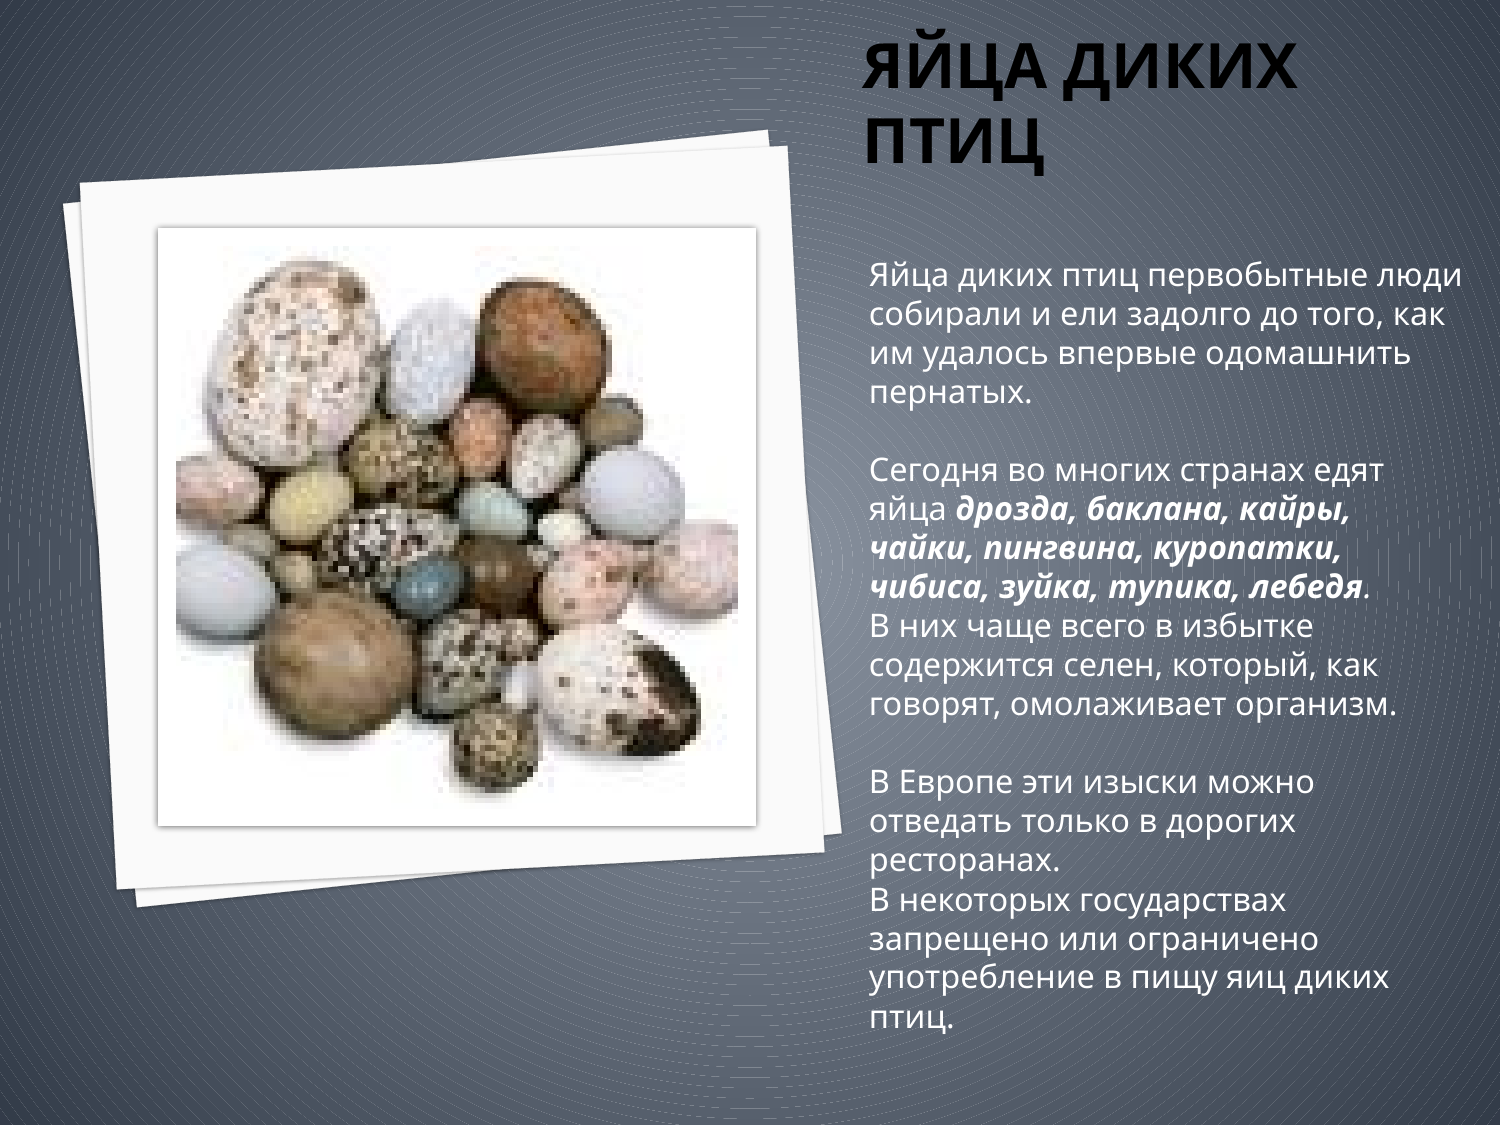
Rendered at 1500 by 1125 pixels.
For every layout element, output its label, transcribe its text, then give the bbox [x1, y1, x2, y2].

list Яйца диких птиц первобытные люди собирали и ели задолго до того, как им удалось впервые одомашнить пернатых. Сегодня во многих странах едят яйца дрозда, баклана, кайры, чайки, пингвина, куропатки, чибиса, зуйка, тупика, лебедя. В них чаще всего в избытке содержится селен, который, как говорят, омолаживает организм. В Европе эти изыски можно отведать только в дорогих ресторанах. В некоторых государствах запрещено или ограничено употребление в пищу яиц диких птиц. [855, 175, 1465, 1043]
picture [175, 245, 739, 809]
title Яйца диких птиц [855, 58, 1500, 176]
